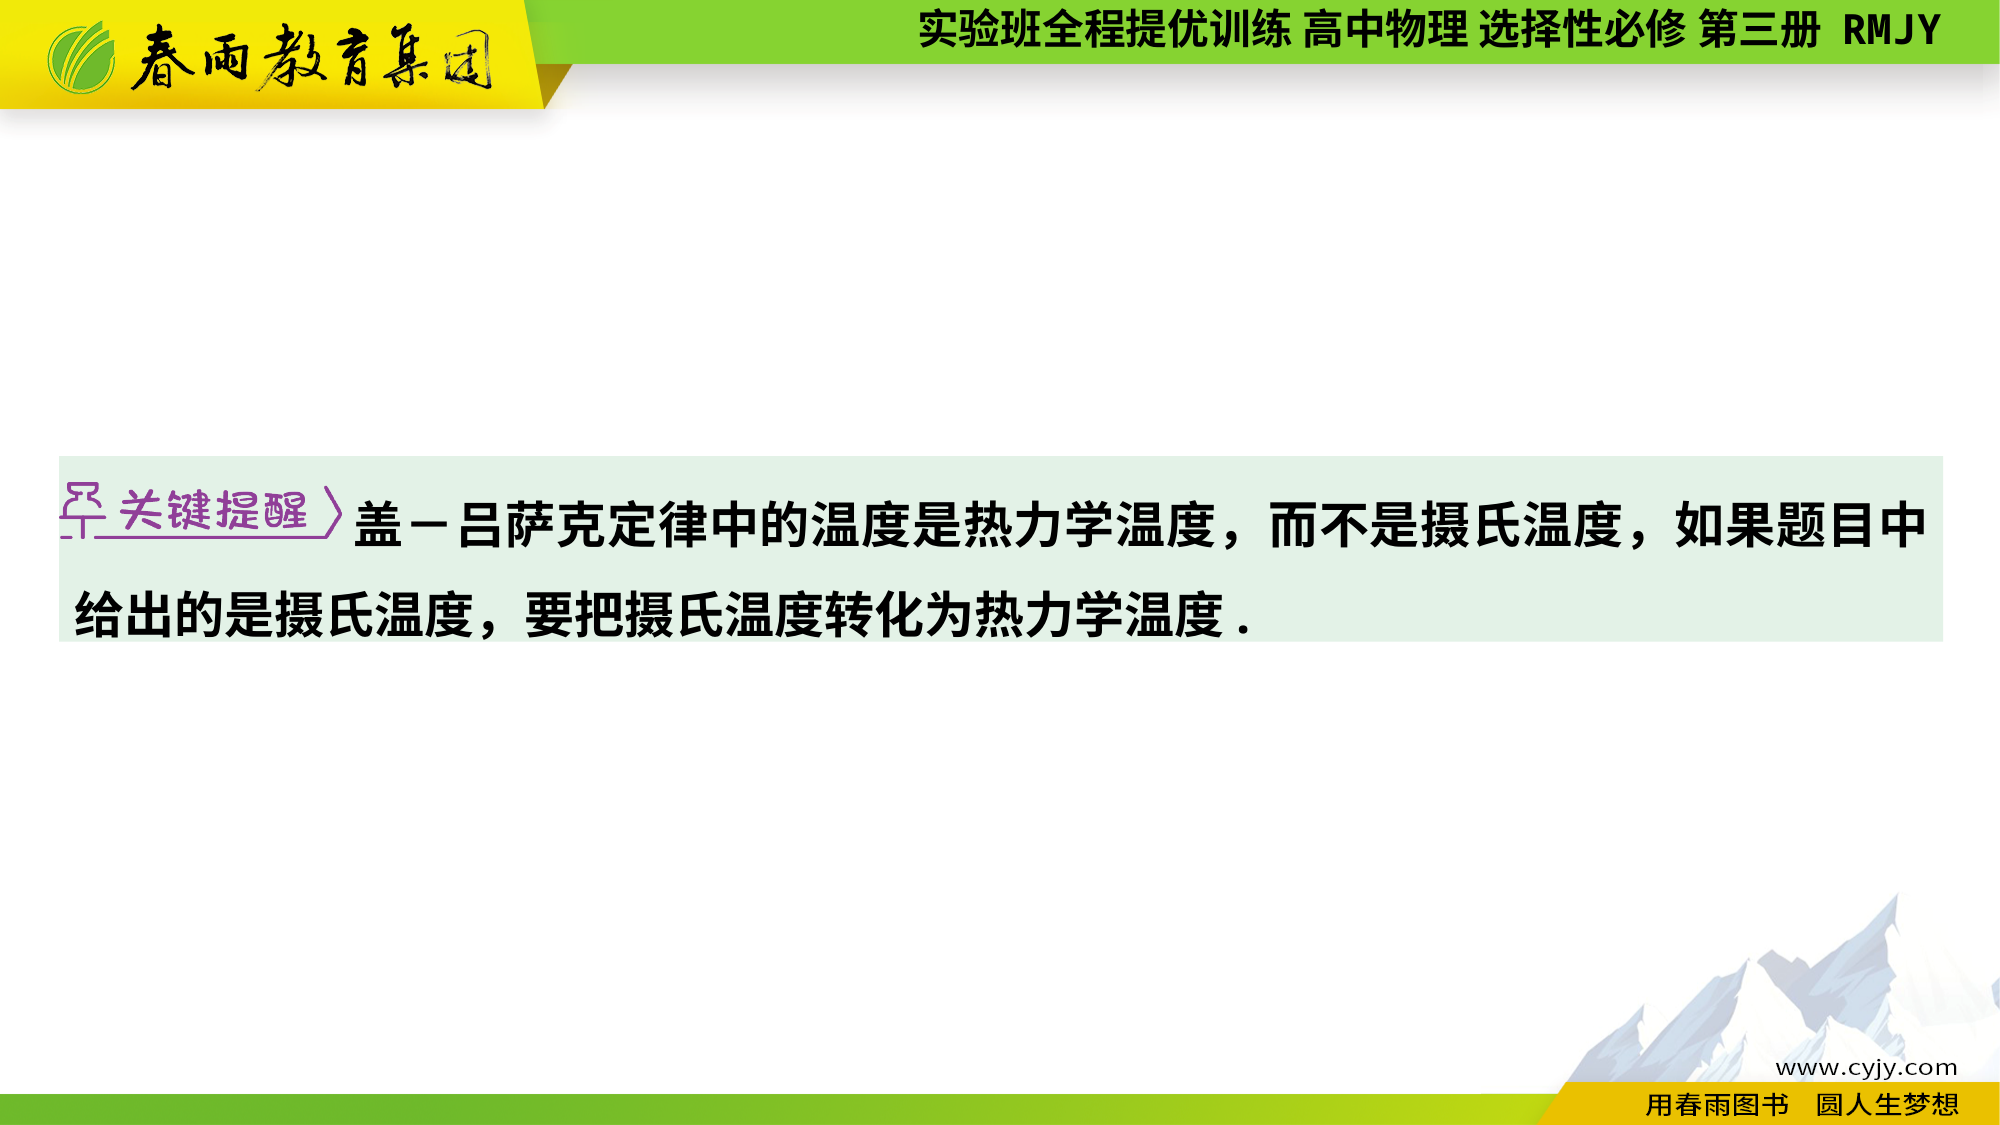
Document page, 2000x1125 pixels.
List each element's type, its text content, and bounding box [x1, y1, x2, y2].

list 盖－吕萨克定律中的温度是热力学温度，而不是摄氏温度，如果题目中给出的是摄氏温度，要把摄氏温度转化为热力学温度. [59, 456, 1944, 642]
picture [0, 0, 2000, 1125]
